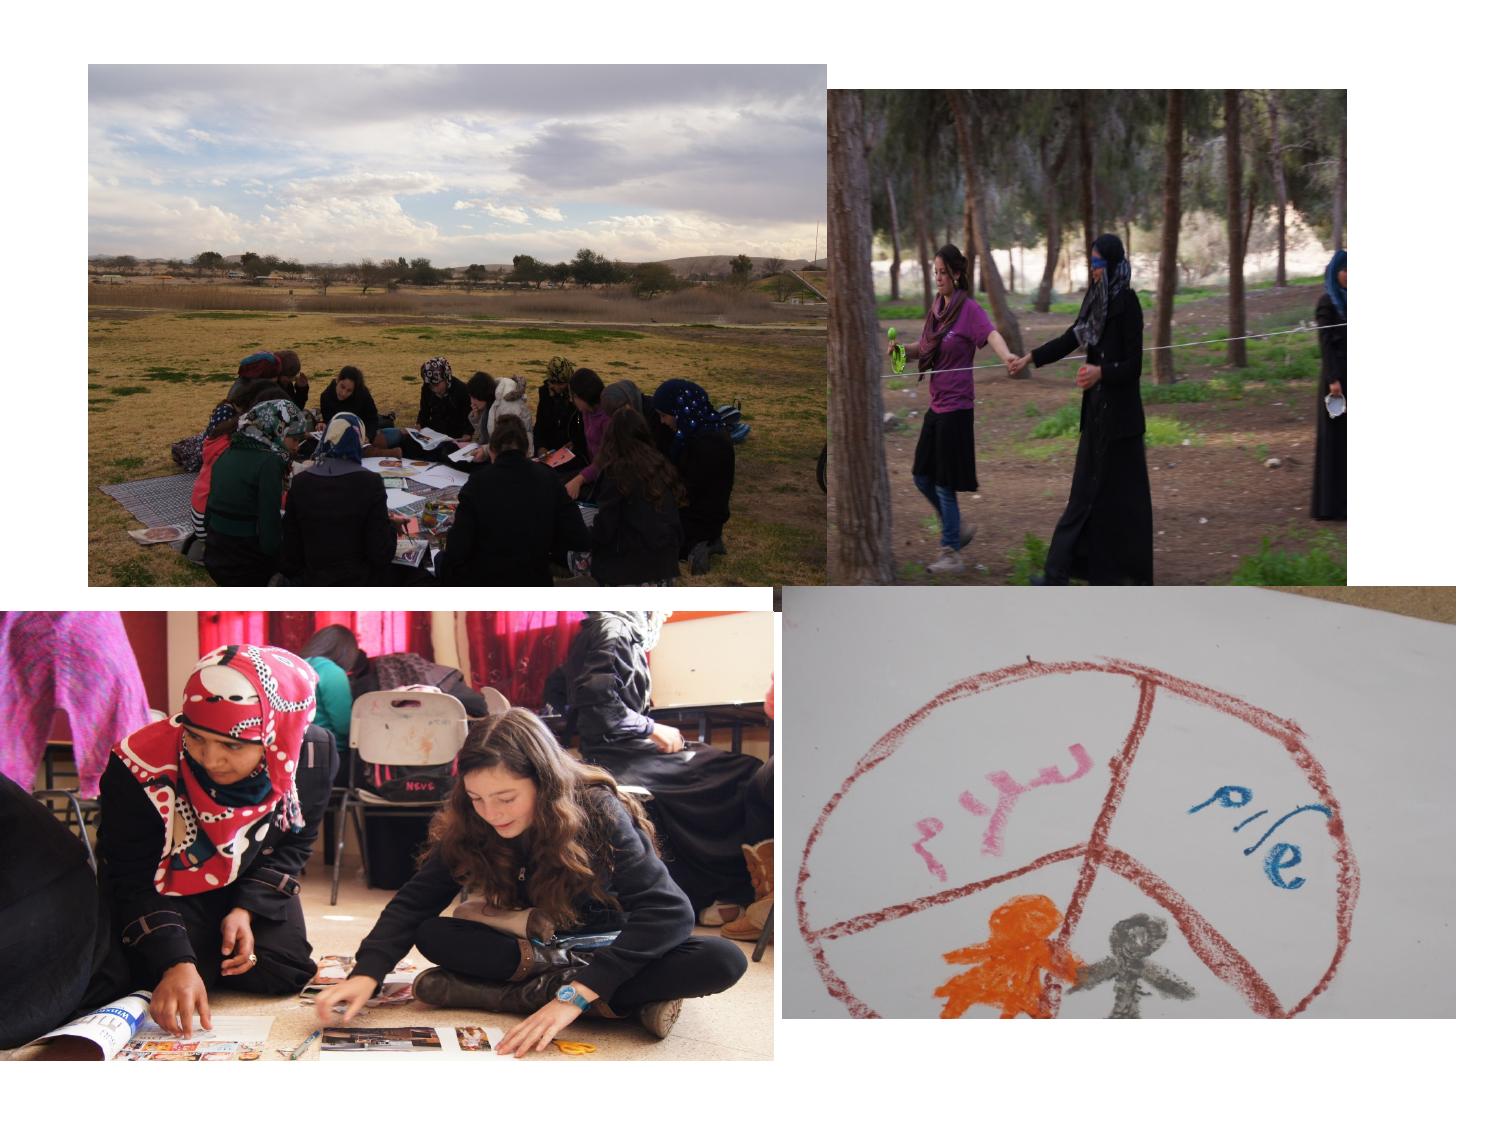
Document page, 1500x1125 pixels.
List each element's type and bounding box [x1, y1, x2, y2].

picture [0, 63, 1456, 1062]
